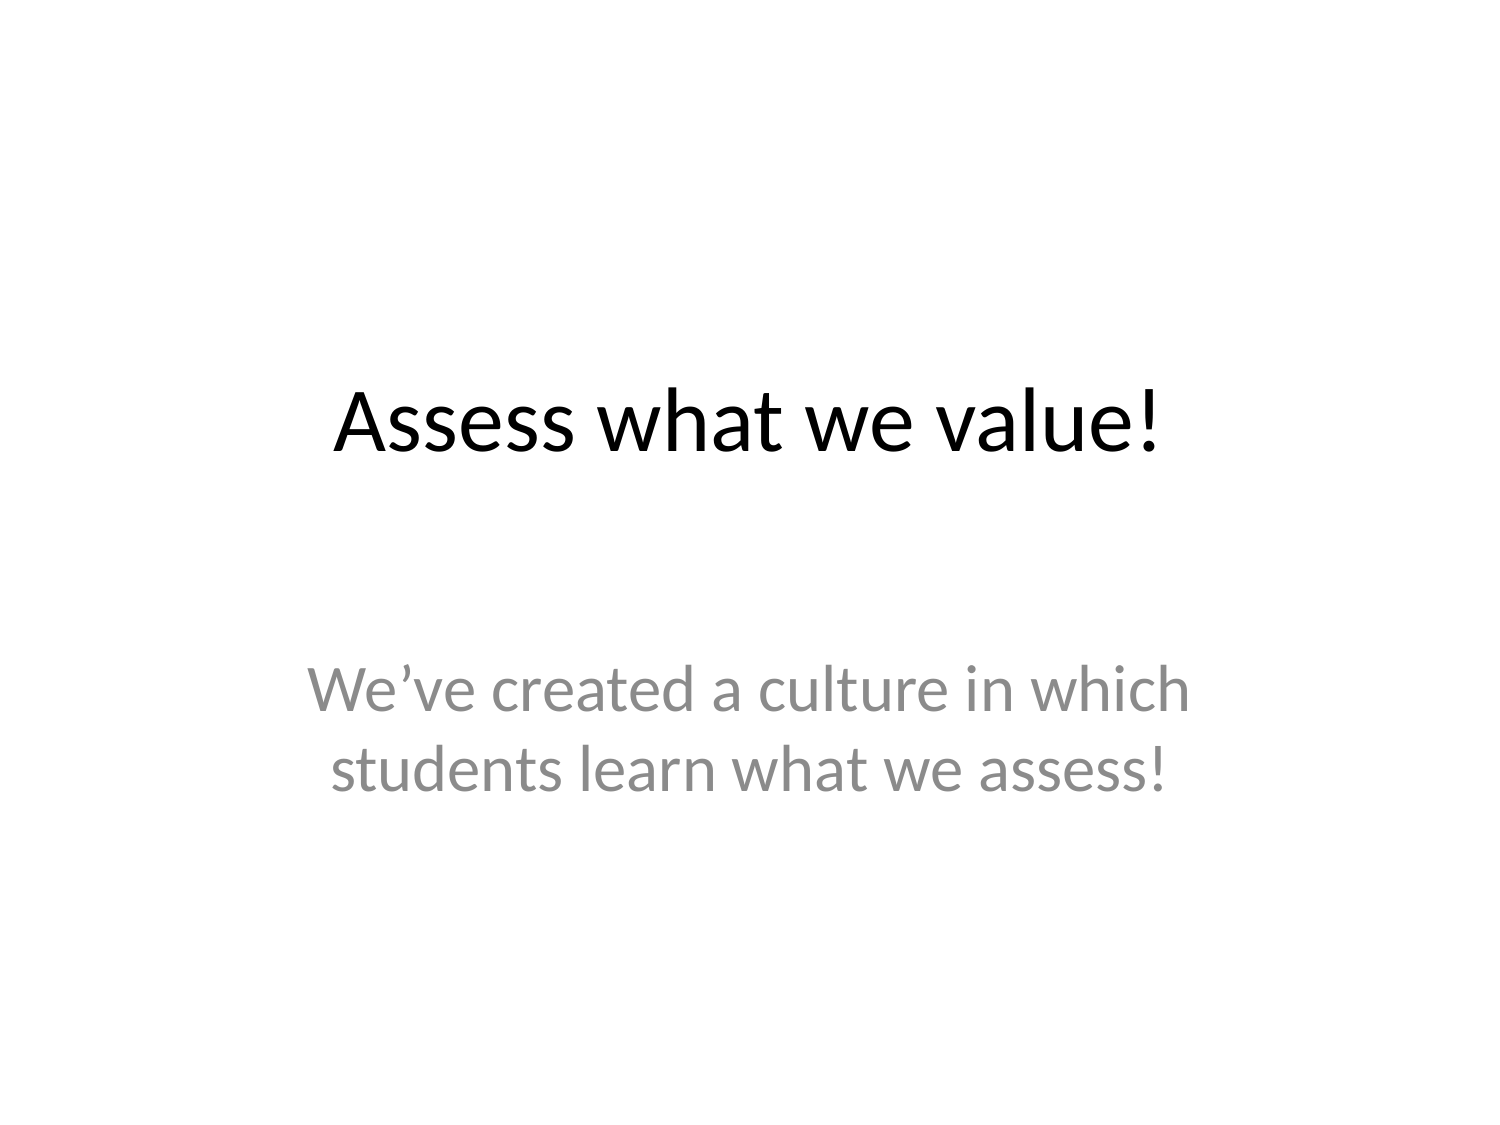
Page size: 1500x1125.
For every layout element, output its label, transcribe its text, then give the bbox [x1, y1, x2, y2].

subtitle We’ve created a culture in which students learn what we assess! [224, 637, 1276, 926]
title Assess what we value! [112, 349, 1388, 591]
